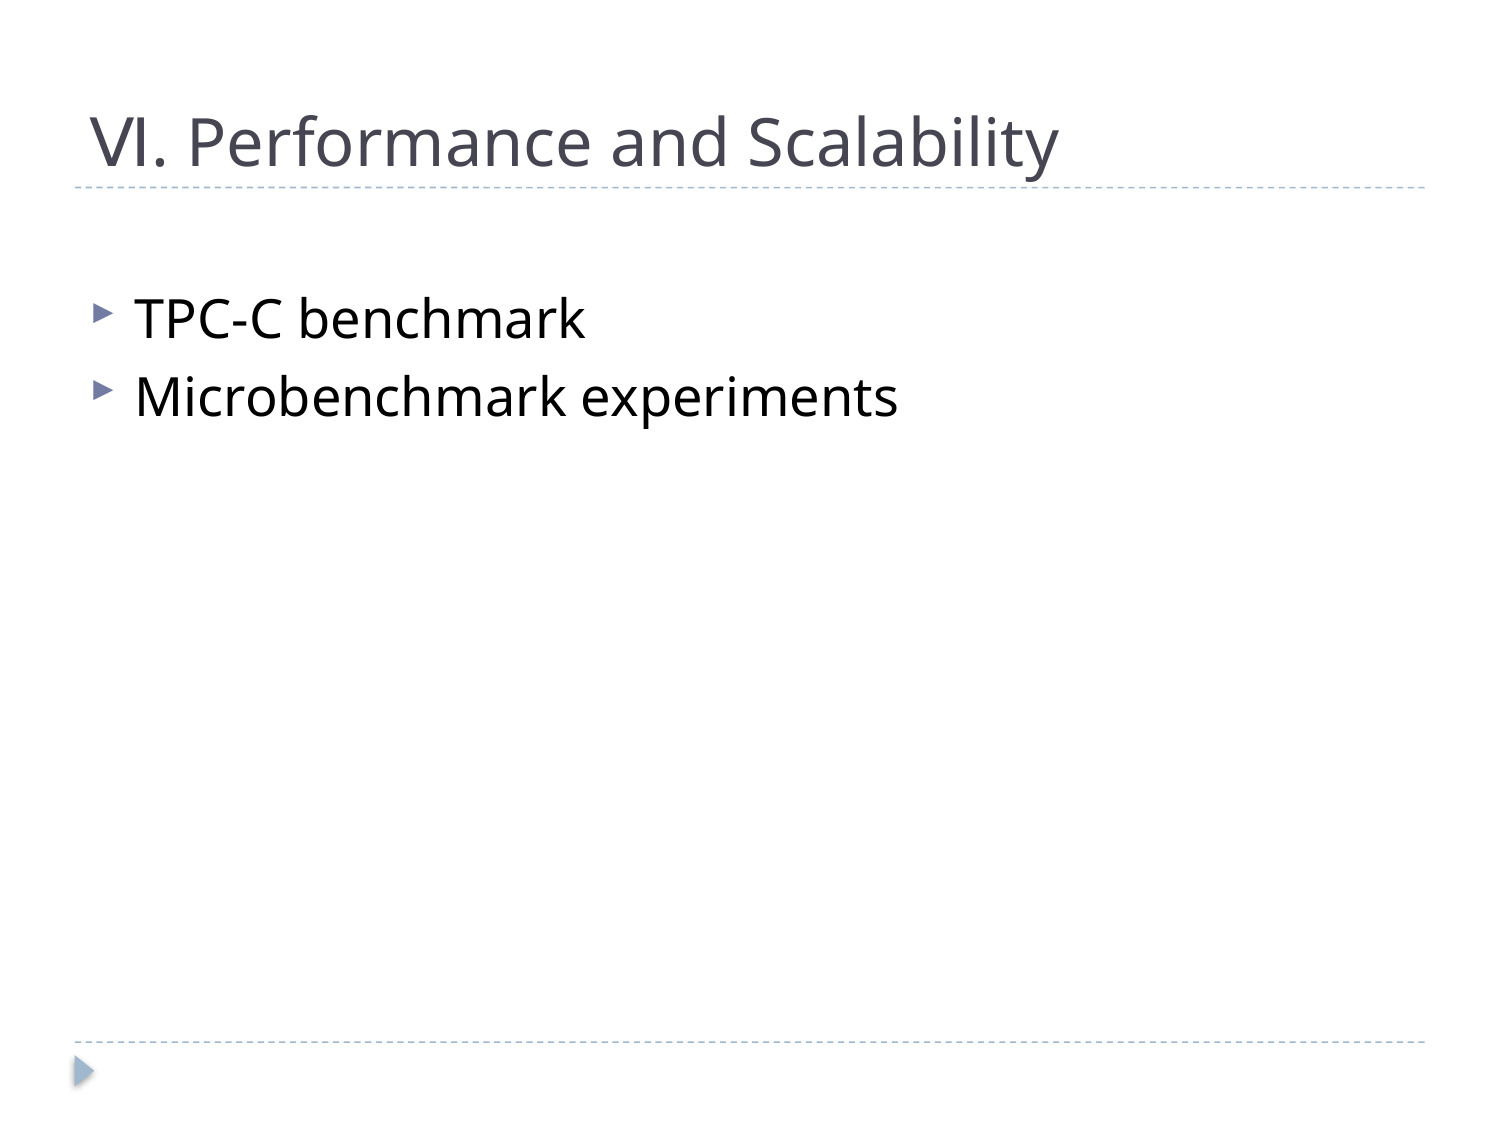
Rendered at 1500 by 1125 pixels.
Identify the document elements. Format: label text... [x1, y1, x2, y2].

title Ⅵ. Performance and Scalability [75, 24, 1425, 188]
list TPC-C benchmark Microbenchmark experiments [75, 200, 1425, 1010]
